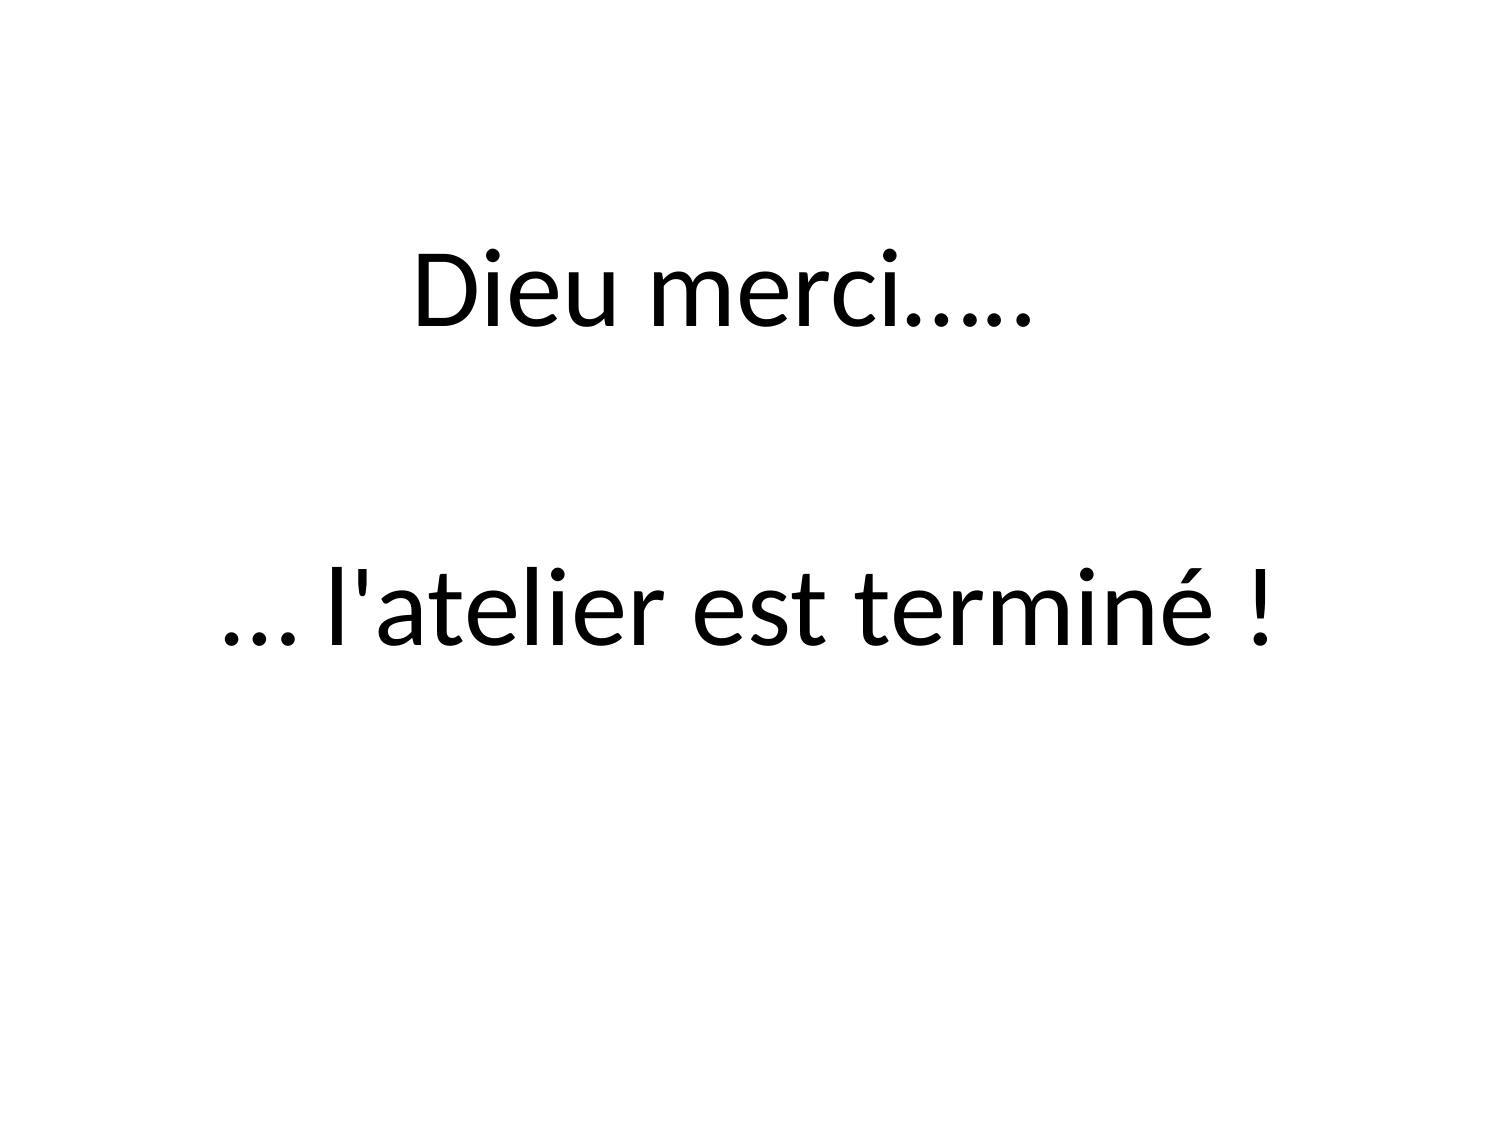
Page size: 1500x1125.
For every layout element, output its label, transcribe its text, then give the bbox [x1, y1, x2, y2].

list … l'atelier est terminé ! [75, 525, 1425, 1005]
title Dieu merci….. [50, 187, 1400, 375]
